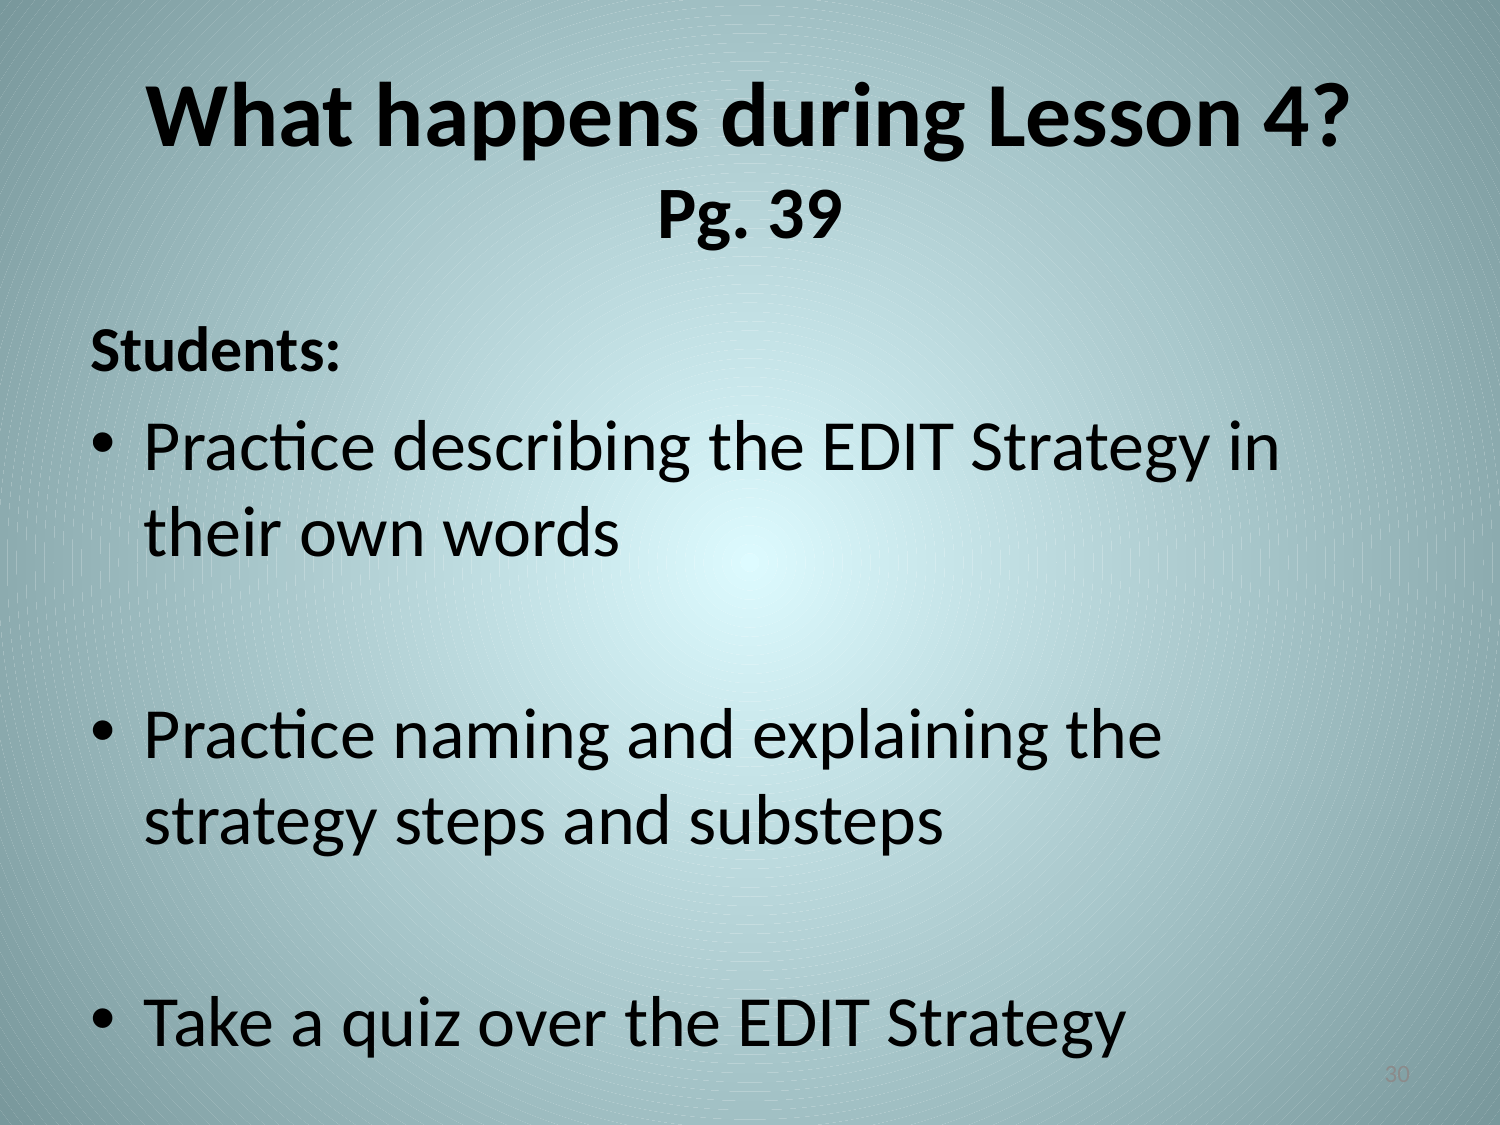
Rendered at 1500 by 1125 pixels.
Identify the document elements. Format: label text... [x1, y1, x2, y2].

list Students: Practice describing the EDIT Strategy in their own words Practice naming and explaining the strategy steps and substeps Take a quiz over the EDIT Strategy [75, 299, 1425, 1075]
slide_number 30 [1074, 1042, 1425, 1103]
title What happens during Lesson 4? Pg. 39 [75, 45, 1425, 263]
